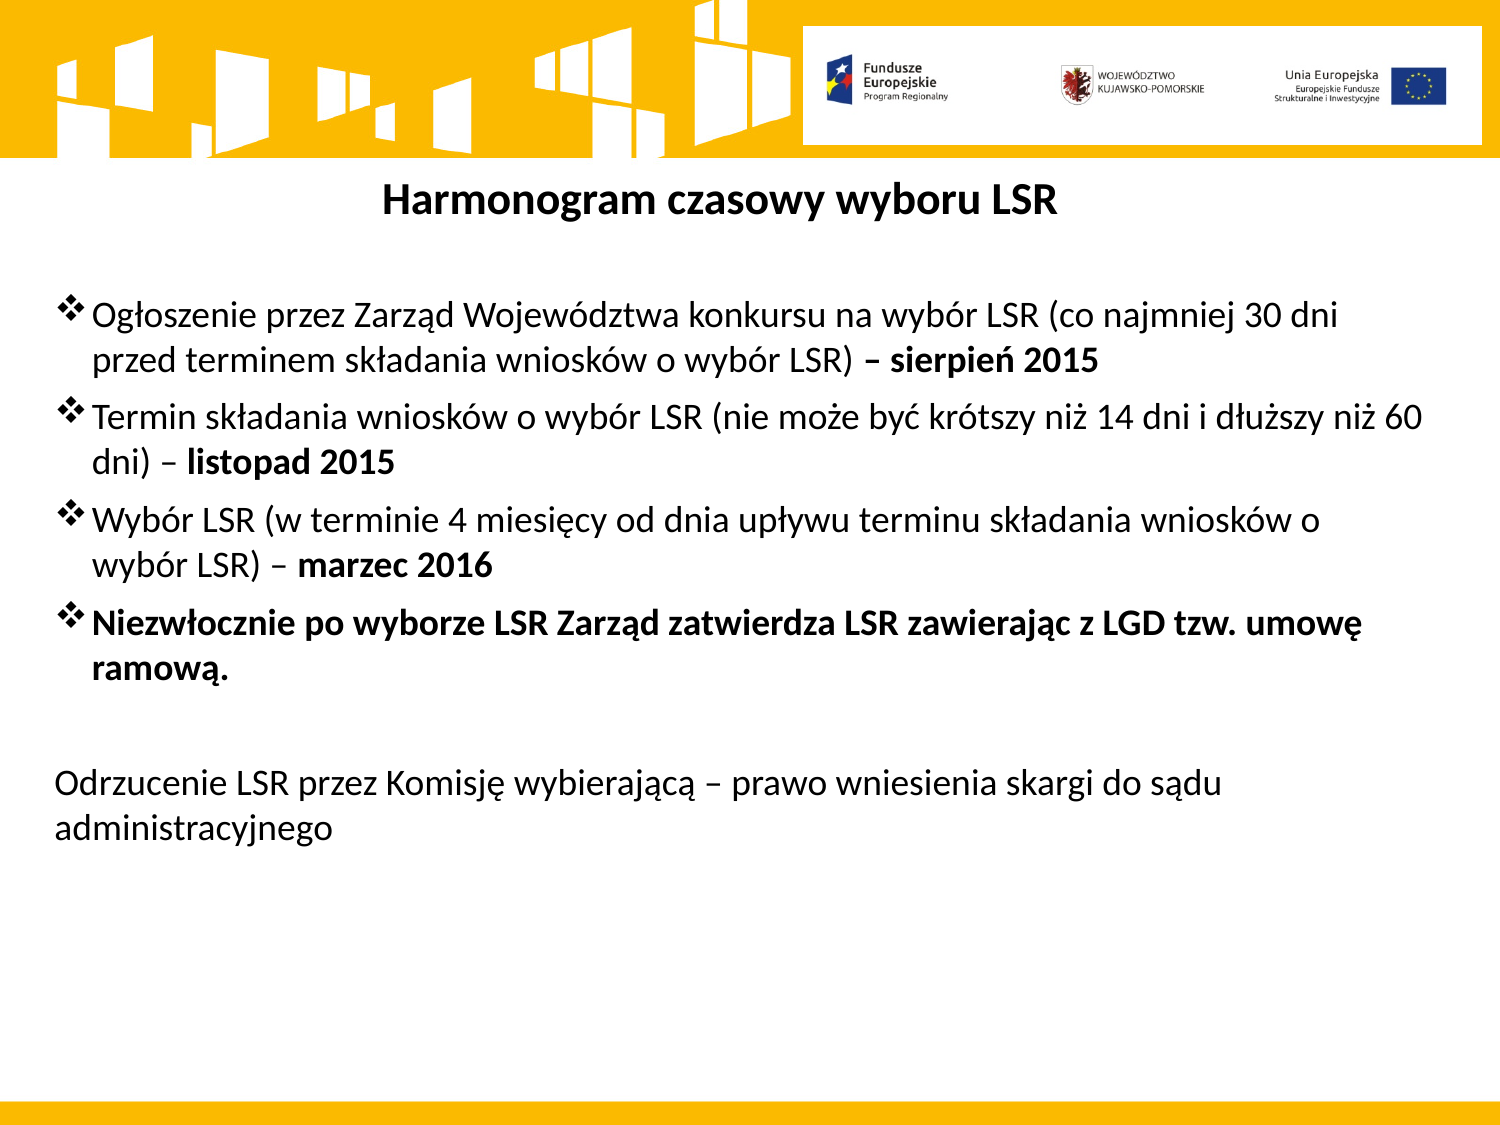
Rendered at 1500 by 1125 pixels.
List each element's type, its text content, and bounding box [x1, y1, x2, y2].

title Harmonogram czasowy wyboru LSR [73, 157, 1368, 234]
list Ogłoszenie przez Zarząd Województwa konkursu na wybór LSR (co najmniej 30 dni przed terminem składania wniosków o wybór LSR) – sierpień 2015 Termin składania wniosków o wybór LSR (nie może być krótszy niż 14 dni i dłuższy niż 60 dni) – listopad 2015 Wybór LSR (w terminie 4 miesięcy od dnia upływu terminu składania wniosków o wybór LSR) – marzec 2016 Niezwłocznie po wyborze LSR Zarząd zatwierdza LSR zawierając z LGD tzw. umowę ramową. Odrzucenie LSR przez Komisję wybierającą – prawo wniesienia skargi do sądu administracyjnego [39, 234, 1441, 1013]
picture [0, 0, 1500, 1125]
